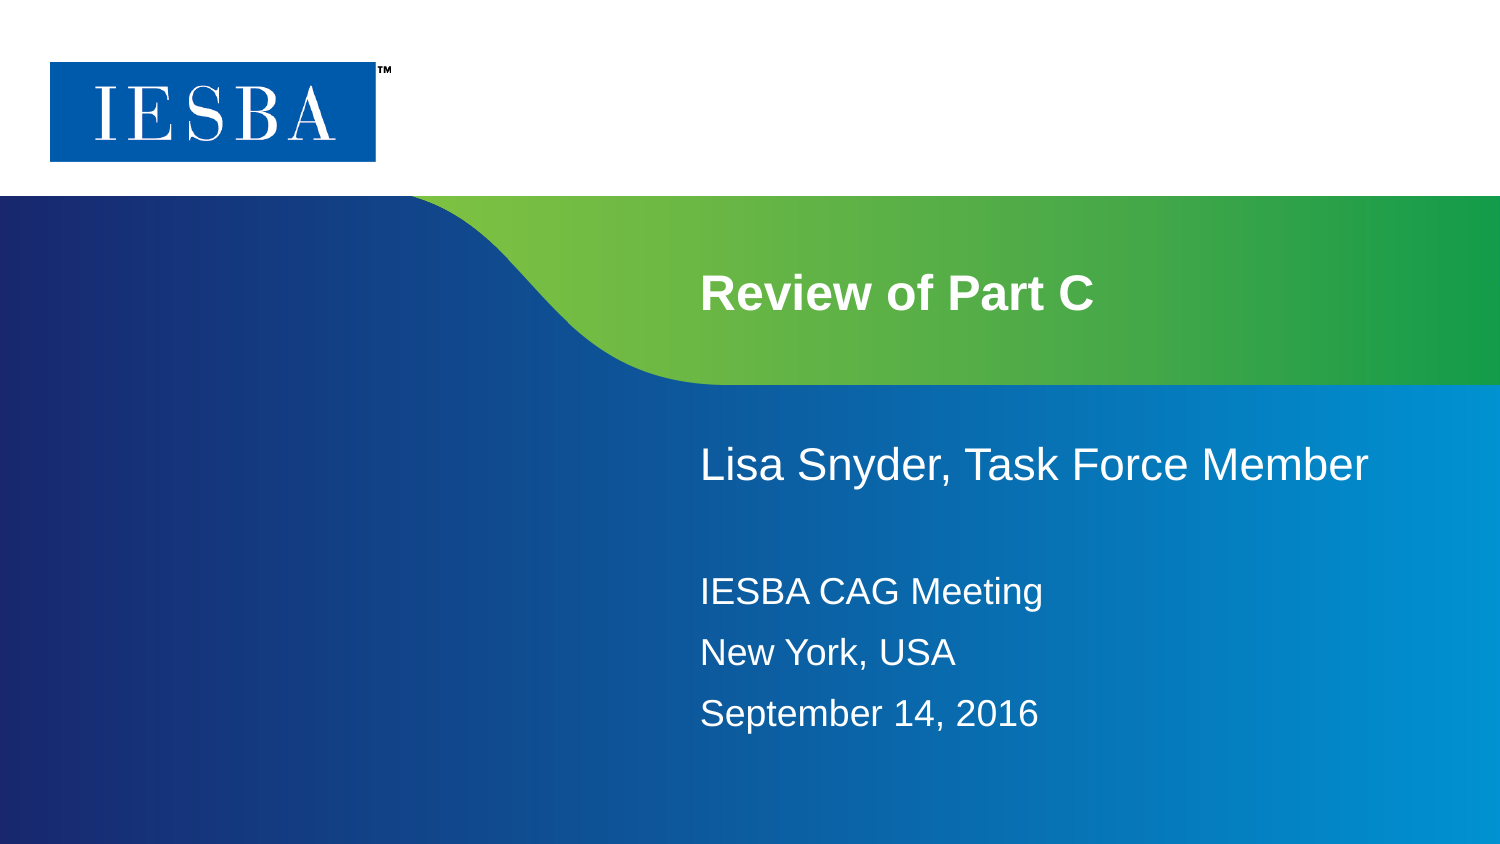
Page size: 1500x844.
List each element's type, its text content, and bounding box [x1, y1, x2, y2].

title Review of Part C [699, 229, 1463, 352]
picture [412, 196, 1500, 385]
picture [50, 62, 391, 162]
subtitle Lisa Snyder, Task Force Member IESBA CAG Meeting New York, USA September 14, 2016 [699, 434, 1488, 785]
